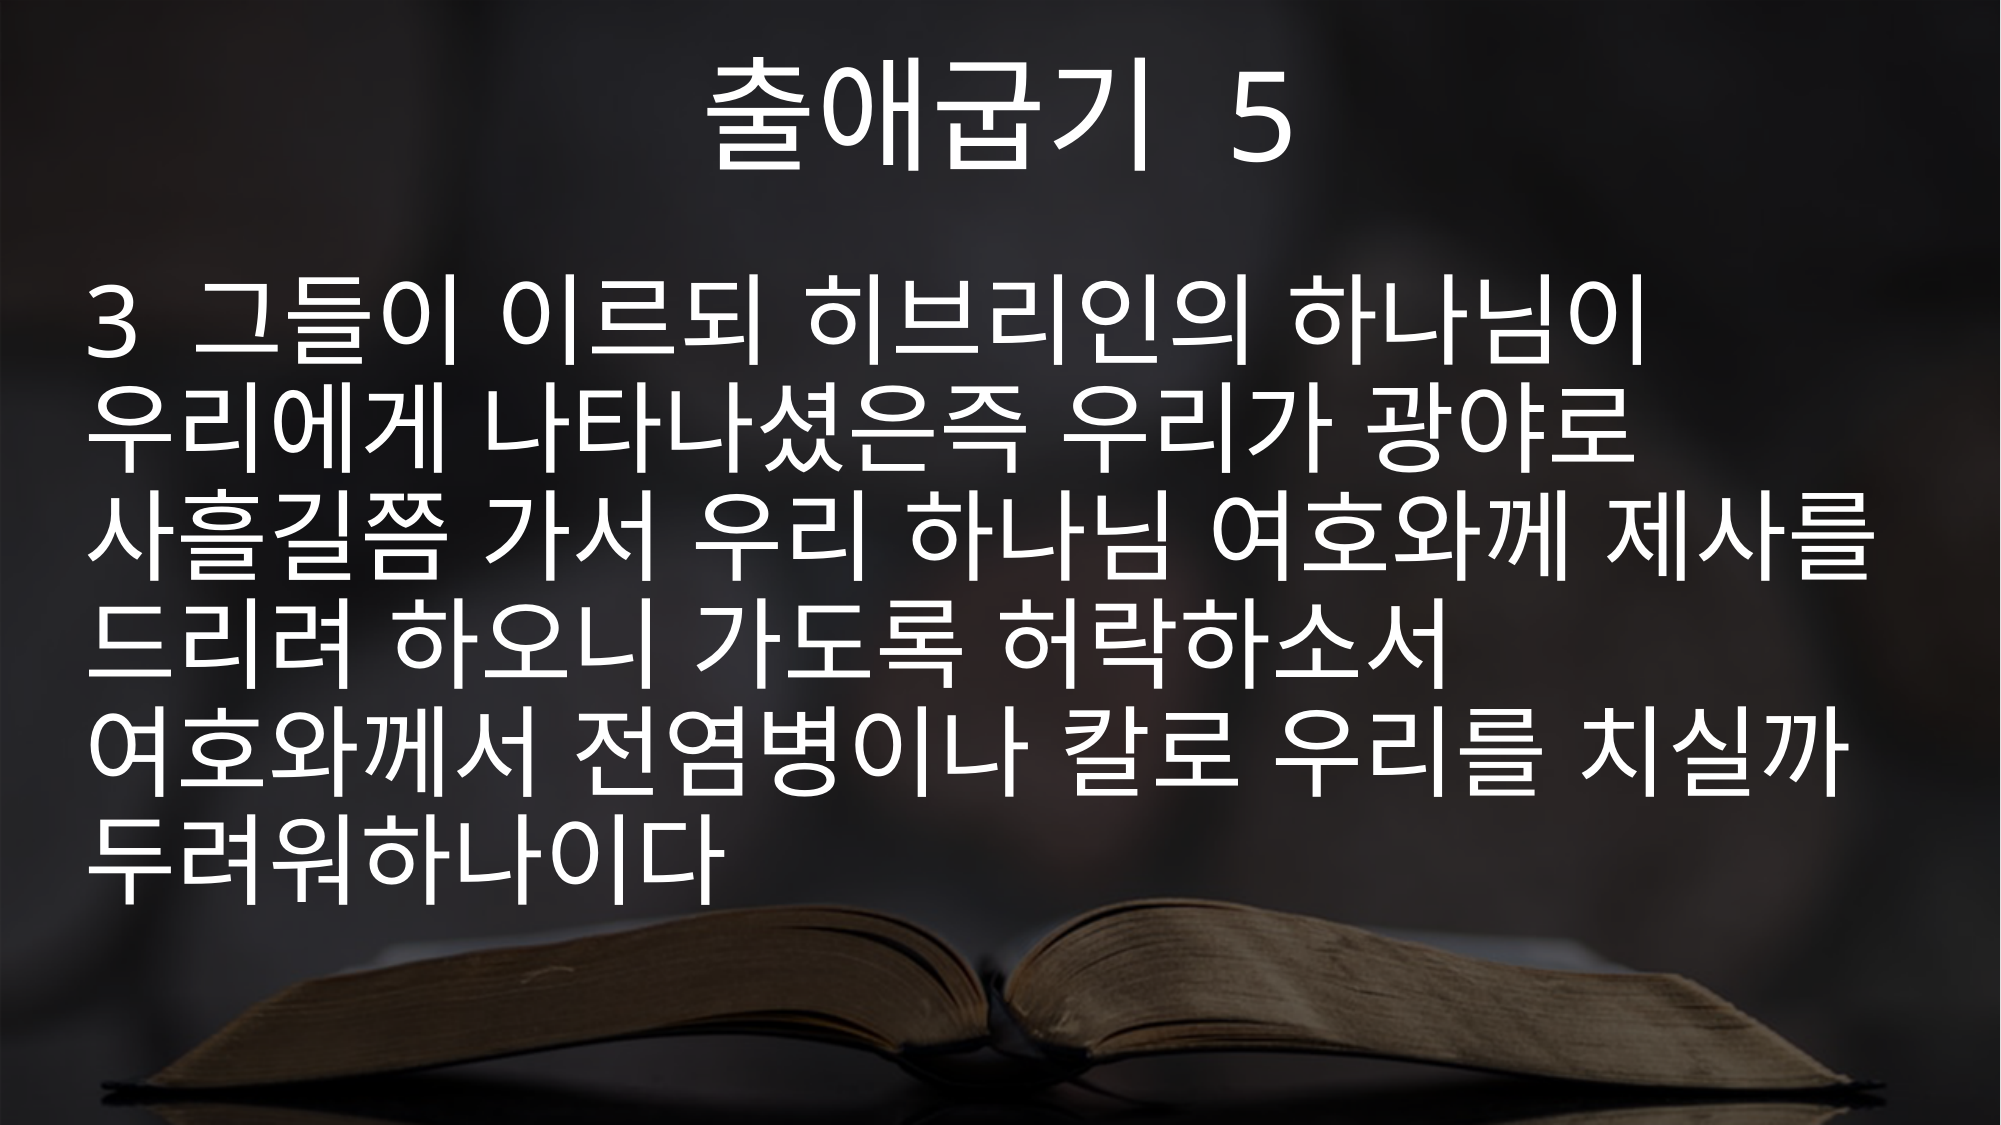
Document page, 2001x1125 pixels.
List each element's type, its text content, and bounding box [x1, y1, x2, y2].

list 3 그들이 이르되 히브리인의 하나님이 우리에게 나타나셨은즉 우리가 광야로 사흘길쯤 가서 우리 하나님 여호와께 제사를 드리려 하오니 가도록 허락하소서 여호와께서 전염병이나 칼로 우리를 치실까 두려워하나이다 [69, 263, 1953, 423]
footer 출애굽기 5 [0, 32, 2000, 192]
picture [0, 0, 2001, 1125]
